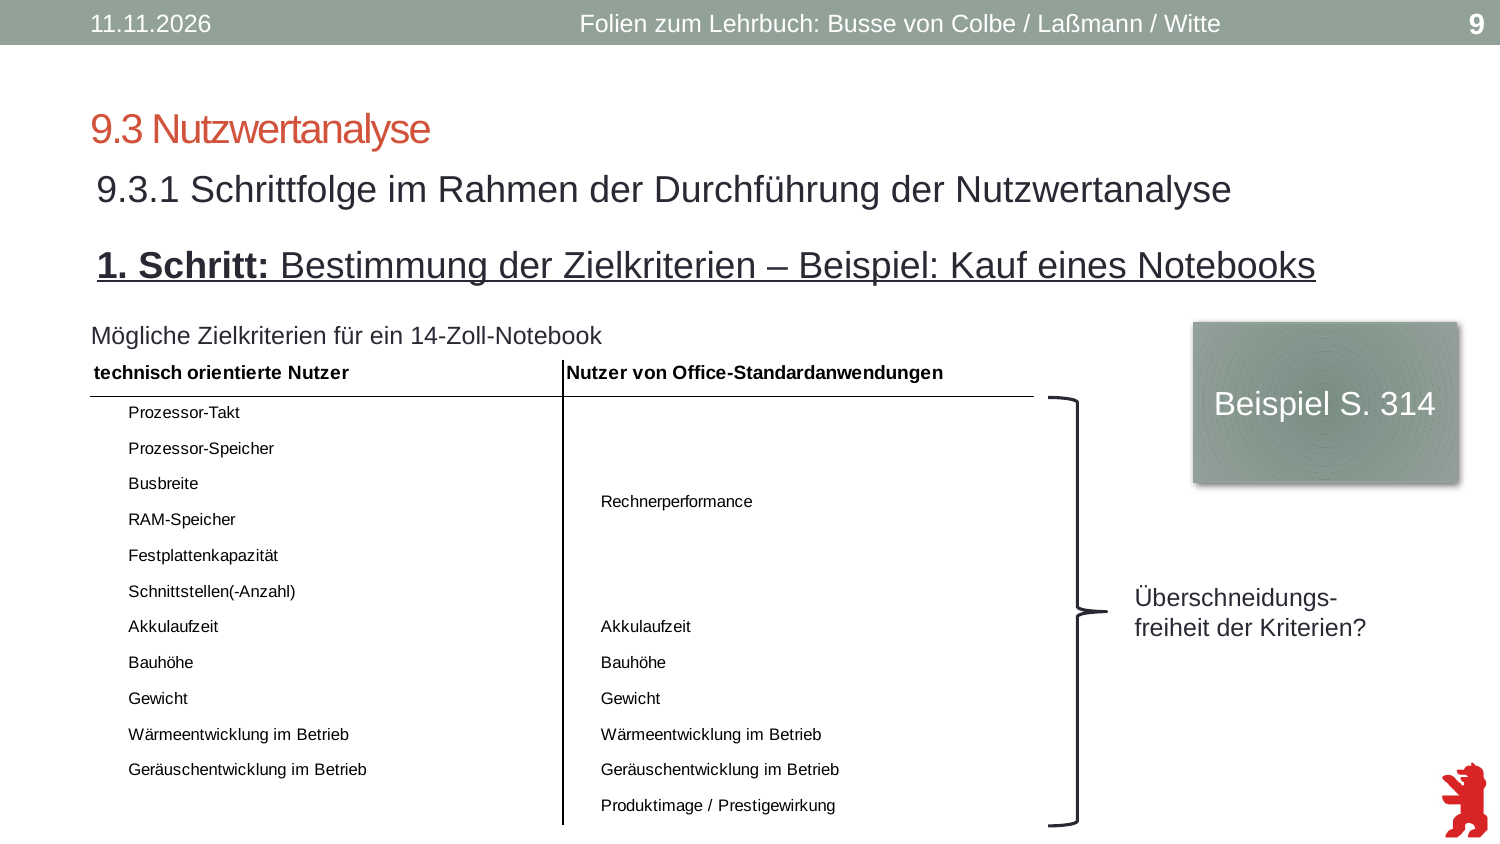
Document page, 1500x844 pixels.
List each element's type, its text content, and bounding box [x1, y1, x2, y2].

text_box 1. Schritt: Bestimmung der Zielkriterien – Beispiel: Kauf eines Notebooks [82, 233, 1331, 293]
text_box Mögliche Zielkriterien für ein 14-Zoll-Notebook [76, 312, 619, 357]
text_box Beispiel S. 314 [1193, 322, 1457, 483]
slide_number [75, 2, 550, 43]
picture [89, 359, 1036, 827]
picture [1434, 760, 1500, 844]
text_box Überschneidungs- freiheit der Kriterien? [1119, 573, 1401, 649]
slide_number 9 [1325, 2, 1500, 43]
footer Folien zum Lehrbuch: Busse von Colbe / Laßmann / Witte [562, 2, 1238, 43]
text_box [1048, 396, 1108, 827]
text_box 9.3.1 Schrittfolge im Rahmen der Durchführung der Nutzwertanalyse [81, 157, 1248, 217]
title 9.3 Nutzwertanalyse [75, 65, 1500, 188]
